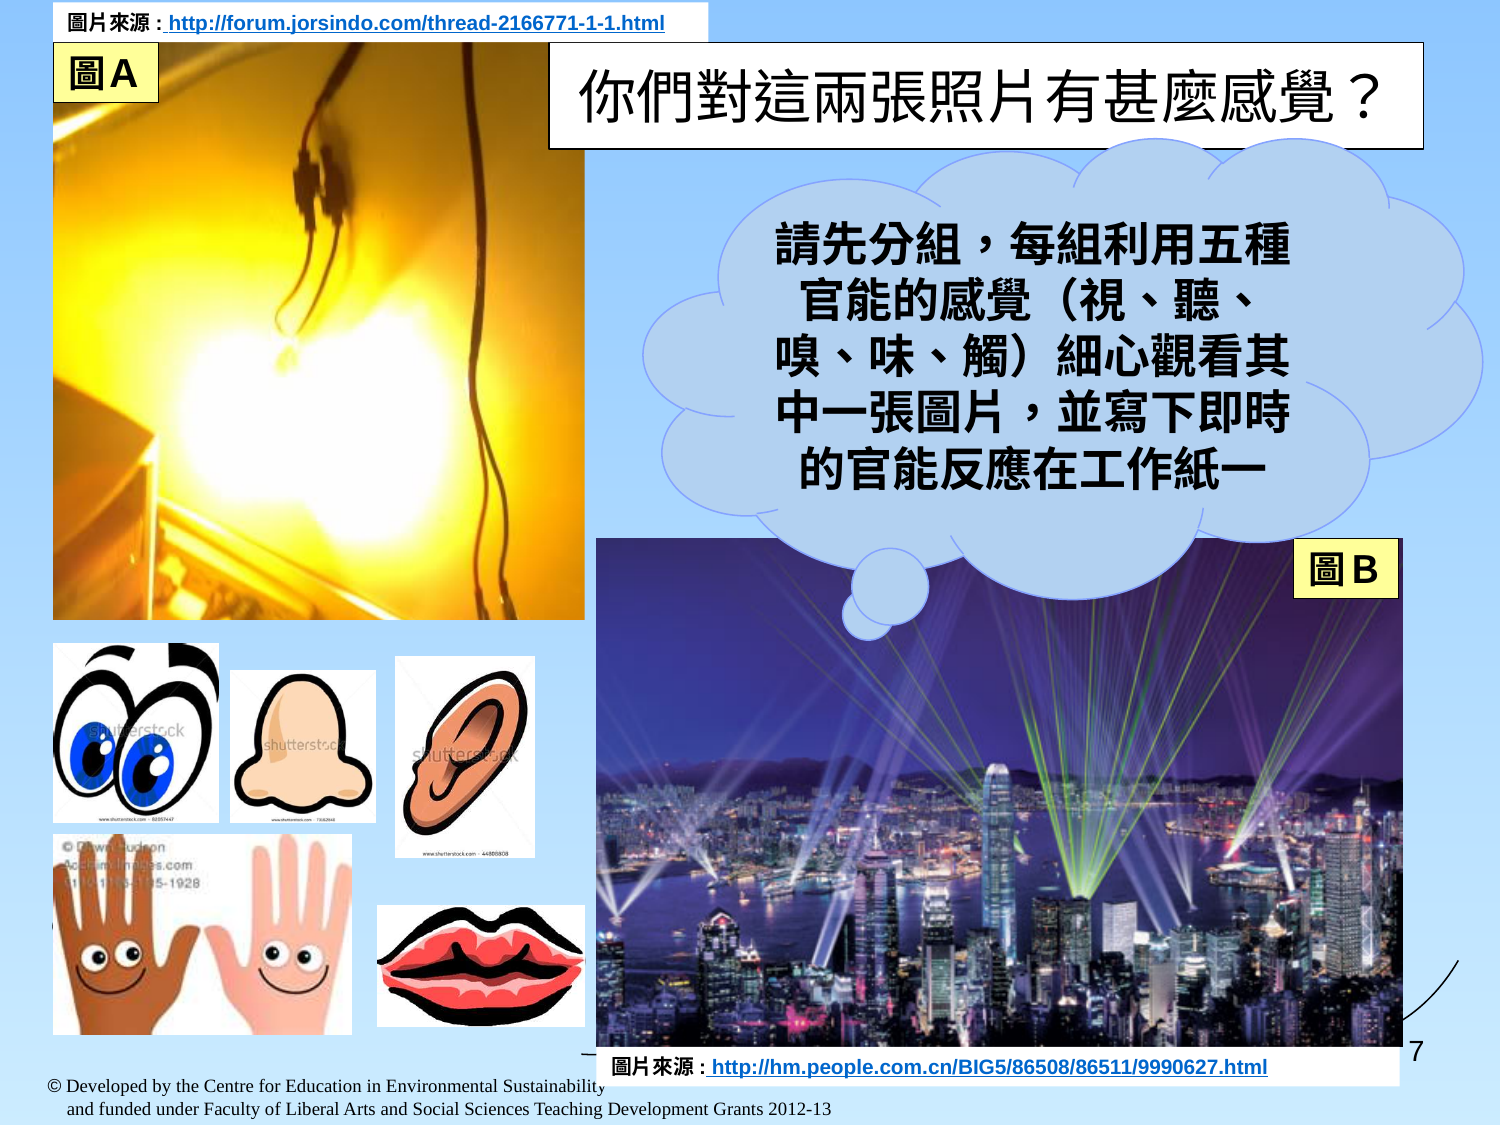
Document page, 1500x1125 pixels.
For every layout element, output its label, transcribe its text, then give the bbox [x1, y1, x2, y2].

picture [229, 670, 376, 823]
text_box 圖片來源: http://hm.people.com.cn/BIG5/86508/86511/9990627.html [596, 1055, 1400, 1087]
text_box 請先分組，每組利用五種官能的感覺（視、聽、嗅、味、觸）細心觀看其中一張圖片，並寫下即時的官能反應在工作紙一 [642, 138, 1483, 537]
text_box 你們對這兩張照片有甚麼感覺？ [585, 42, 1424, 149]
picture [377, 904, 585, 1027]
picture [596, 538, 1403, 1048]
picture [52, 643, 219, 823]
text_box © Developed by the Centre for Education in Environmental Sustainability and funded under Faculty of Liberal Arts and Social Sciences Teaching Development Grants 2012-13 [33, 1066, 852, 1125]
picture [52, 42, 585, 620]
text_box 圖片來源: http://forum.jorsindo.com/thread-2166771-1-1.html [53, 2, 709, 43]
slide_number 7 [1143, 1024, 1440, 1103]
picture [52, 833, 353, 1036]
picture [395, 656, 535, 858]
